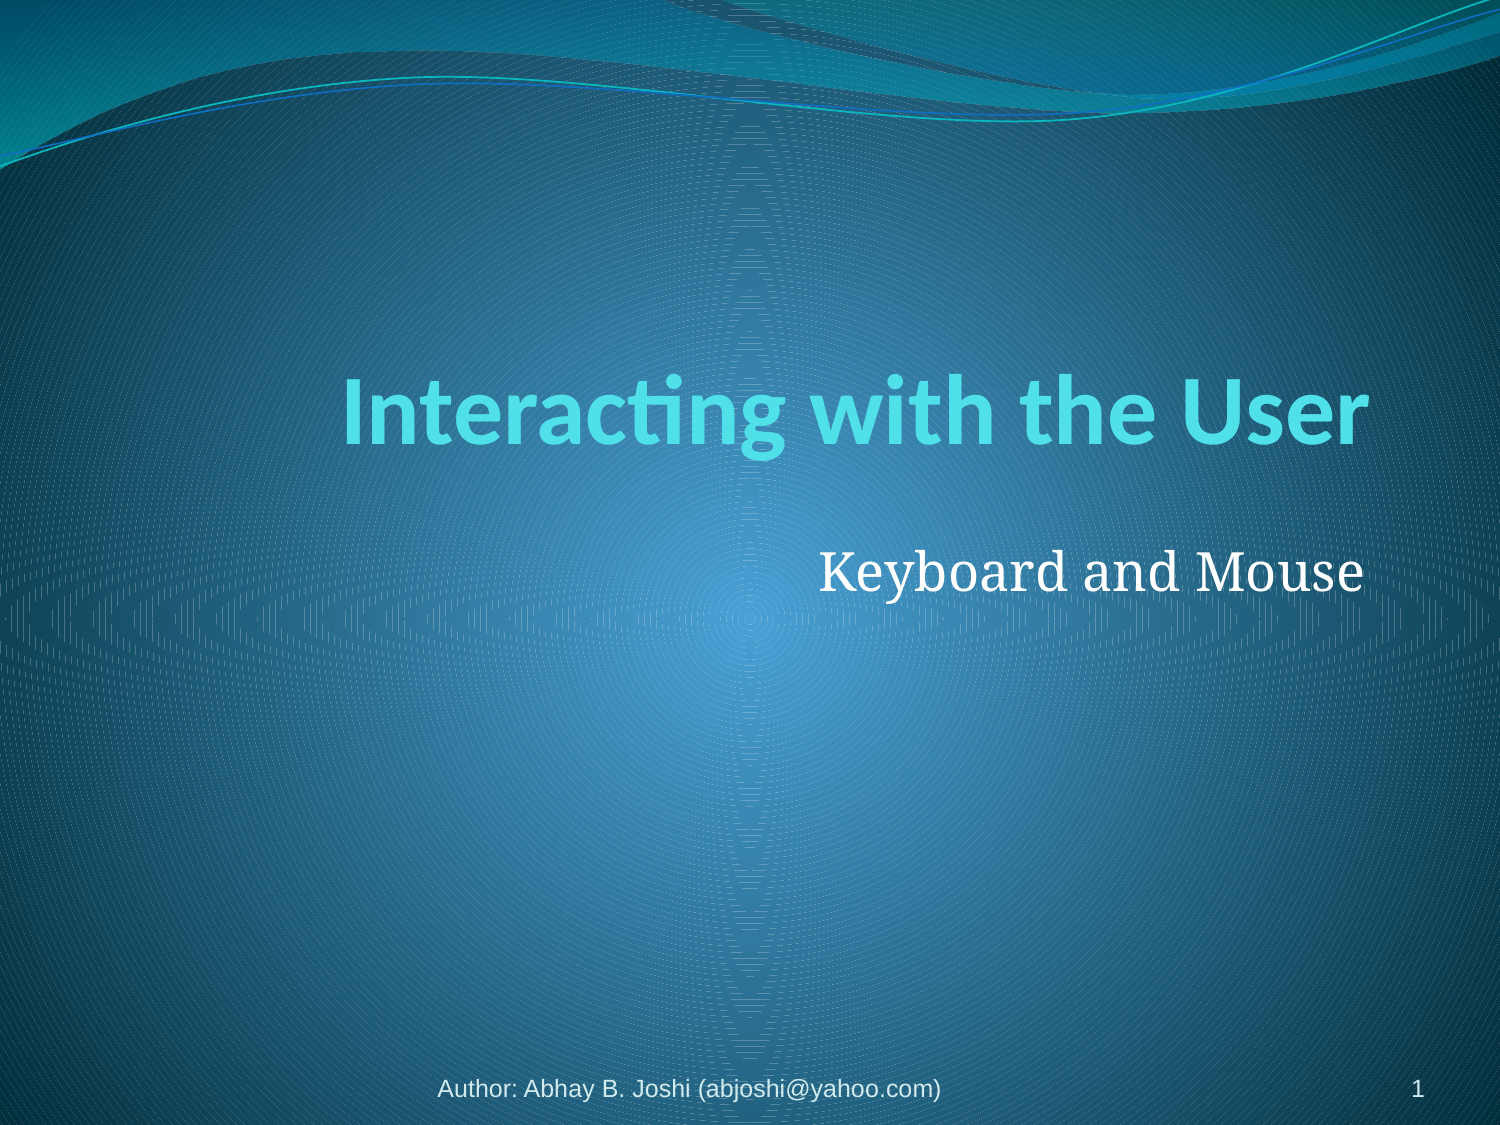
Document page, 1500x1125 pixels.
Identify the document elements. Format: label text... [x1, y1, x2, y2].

title Interacting with the User [87, 224, 1376, 525]
subtitle Keyboard and Mouse [87, 529, 1376, 818]
footer Author: Abhay B. Joshi (abjoshi@yahoo.com) [437, 1042, 988, 1103]
slide_number 1 [1299, 1042, 1425, 1103]
